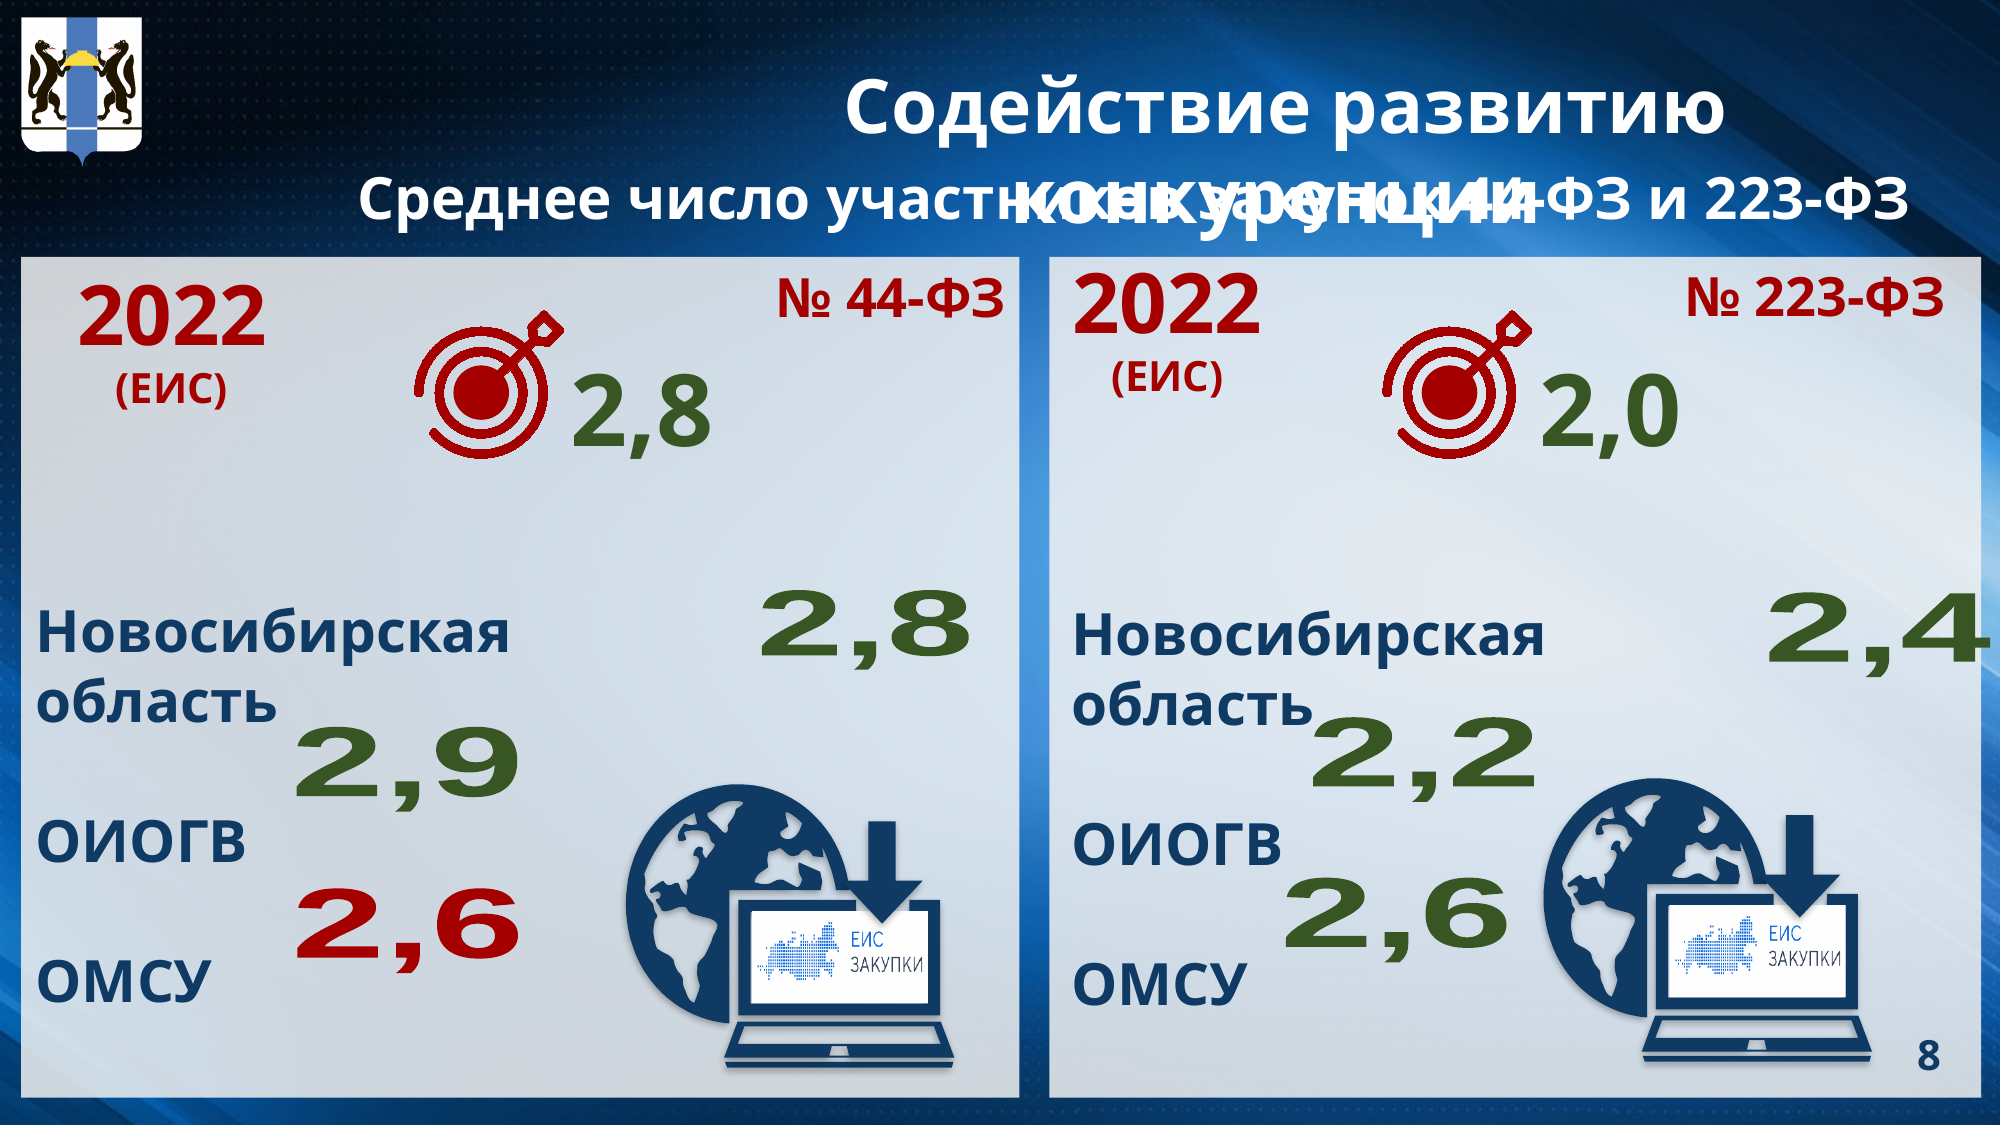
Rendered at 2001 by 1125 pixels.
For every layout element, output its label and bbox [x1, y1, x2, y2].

text_box [414, 310, 733, 595]
text_box [625, 783, 955, 1068]
text_box [1382, 310, 1701, 595]
picture [0, 0, 2000, 1125]
text_box [1543, 777, 1873, 1062]
